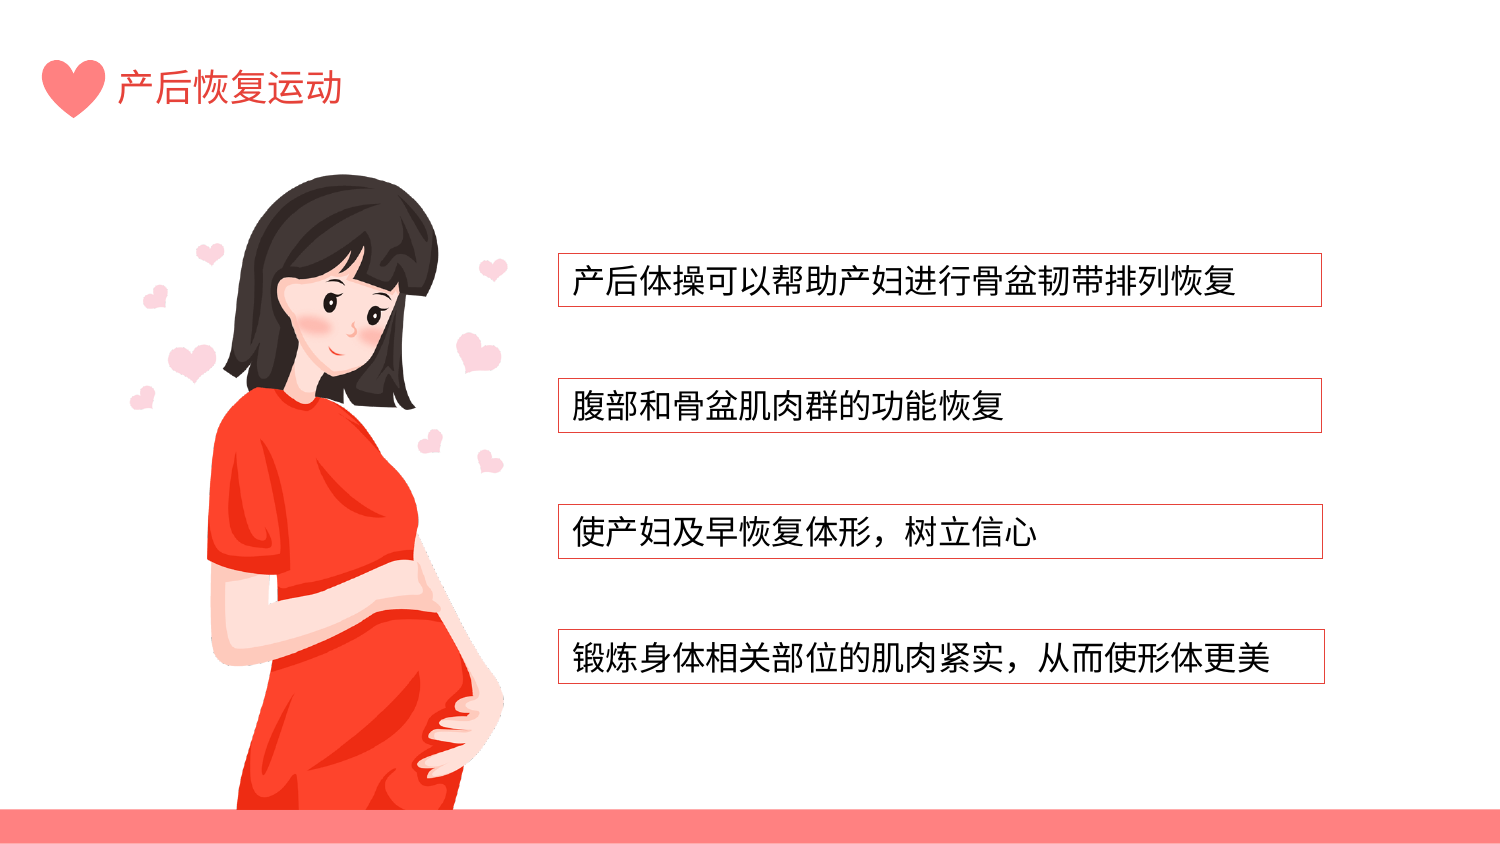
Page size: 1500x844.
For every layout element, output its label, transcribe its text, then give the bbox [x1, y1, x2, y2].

text_box 产后体操可以帮助产妇进行骨盆韧带排列恢复 [563, 253, 1322, 307]
text_box 腹部和骨盆肌肉群的功能恢复 [563, 378, 1322, 433]
text_box 使产妇及早恢复体形，树立信心 [563, 504, 1323, 559]
picture [112, 147, 563, 810]
text_box 锻炼身体相关部位的肌肉紧实，从而使形体更美 [563, 629, 1325, 684]
